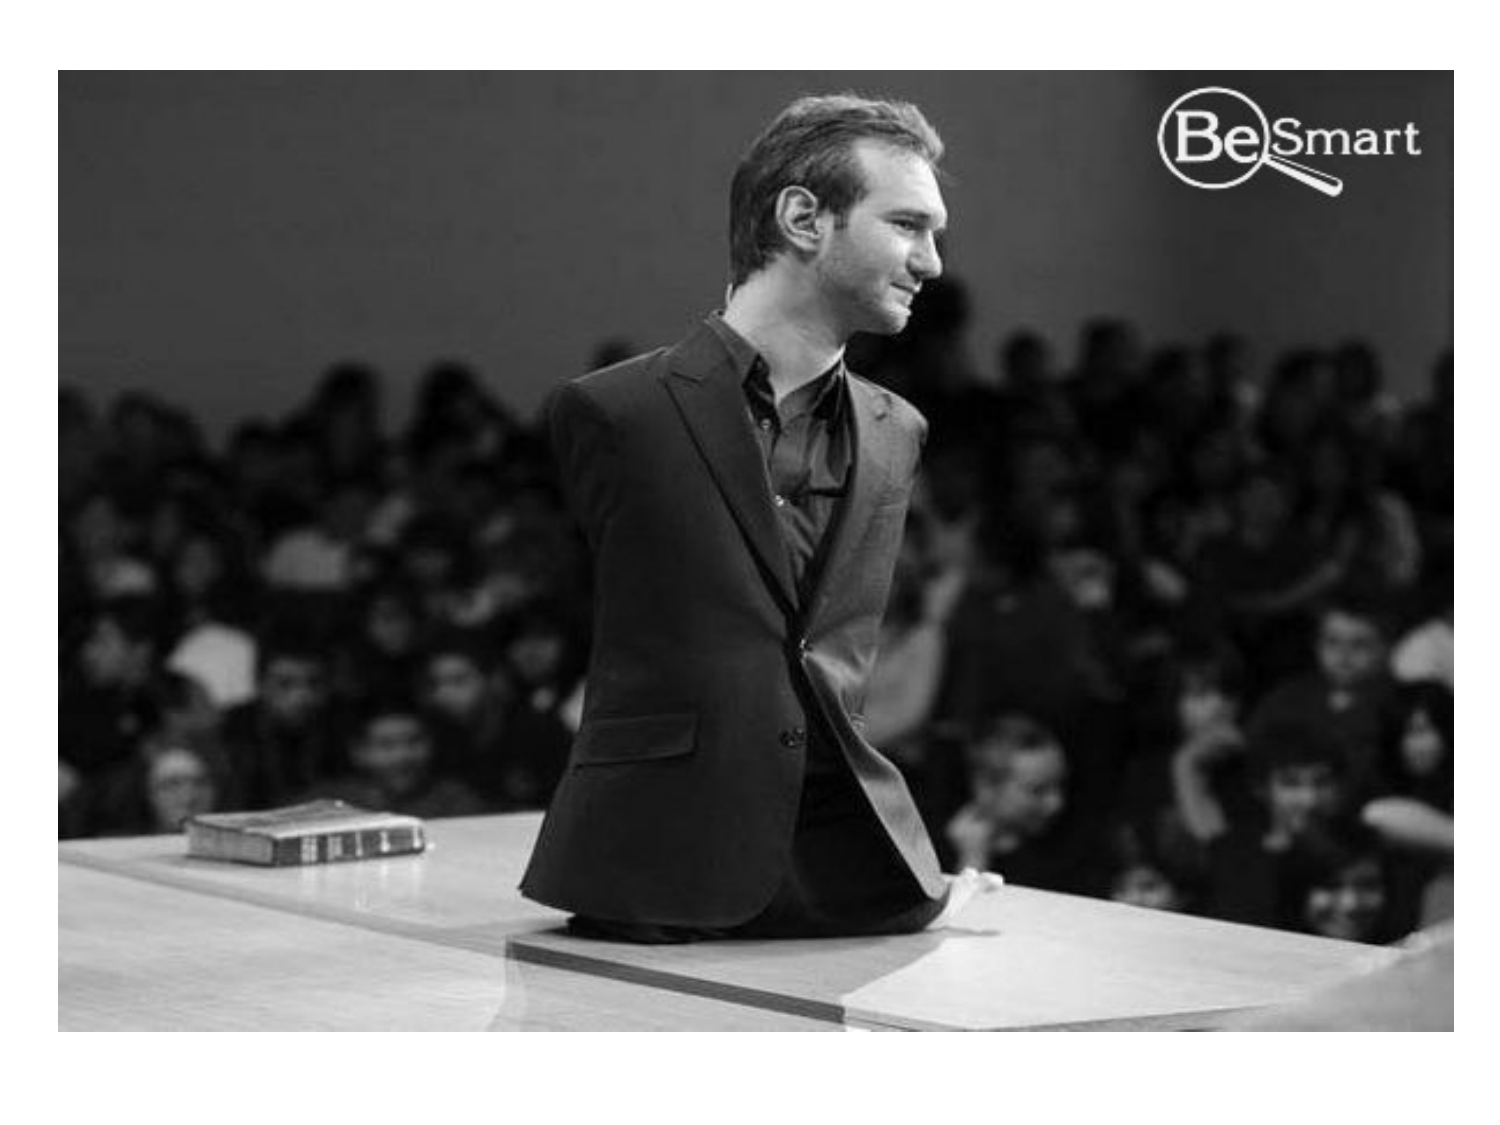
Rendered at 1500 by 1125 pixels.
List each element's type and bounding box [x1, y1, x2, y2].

picture [58, 70, 1454, 1032]
